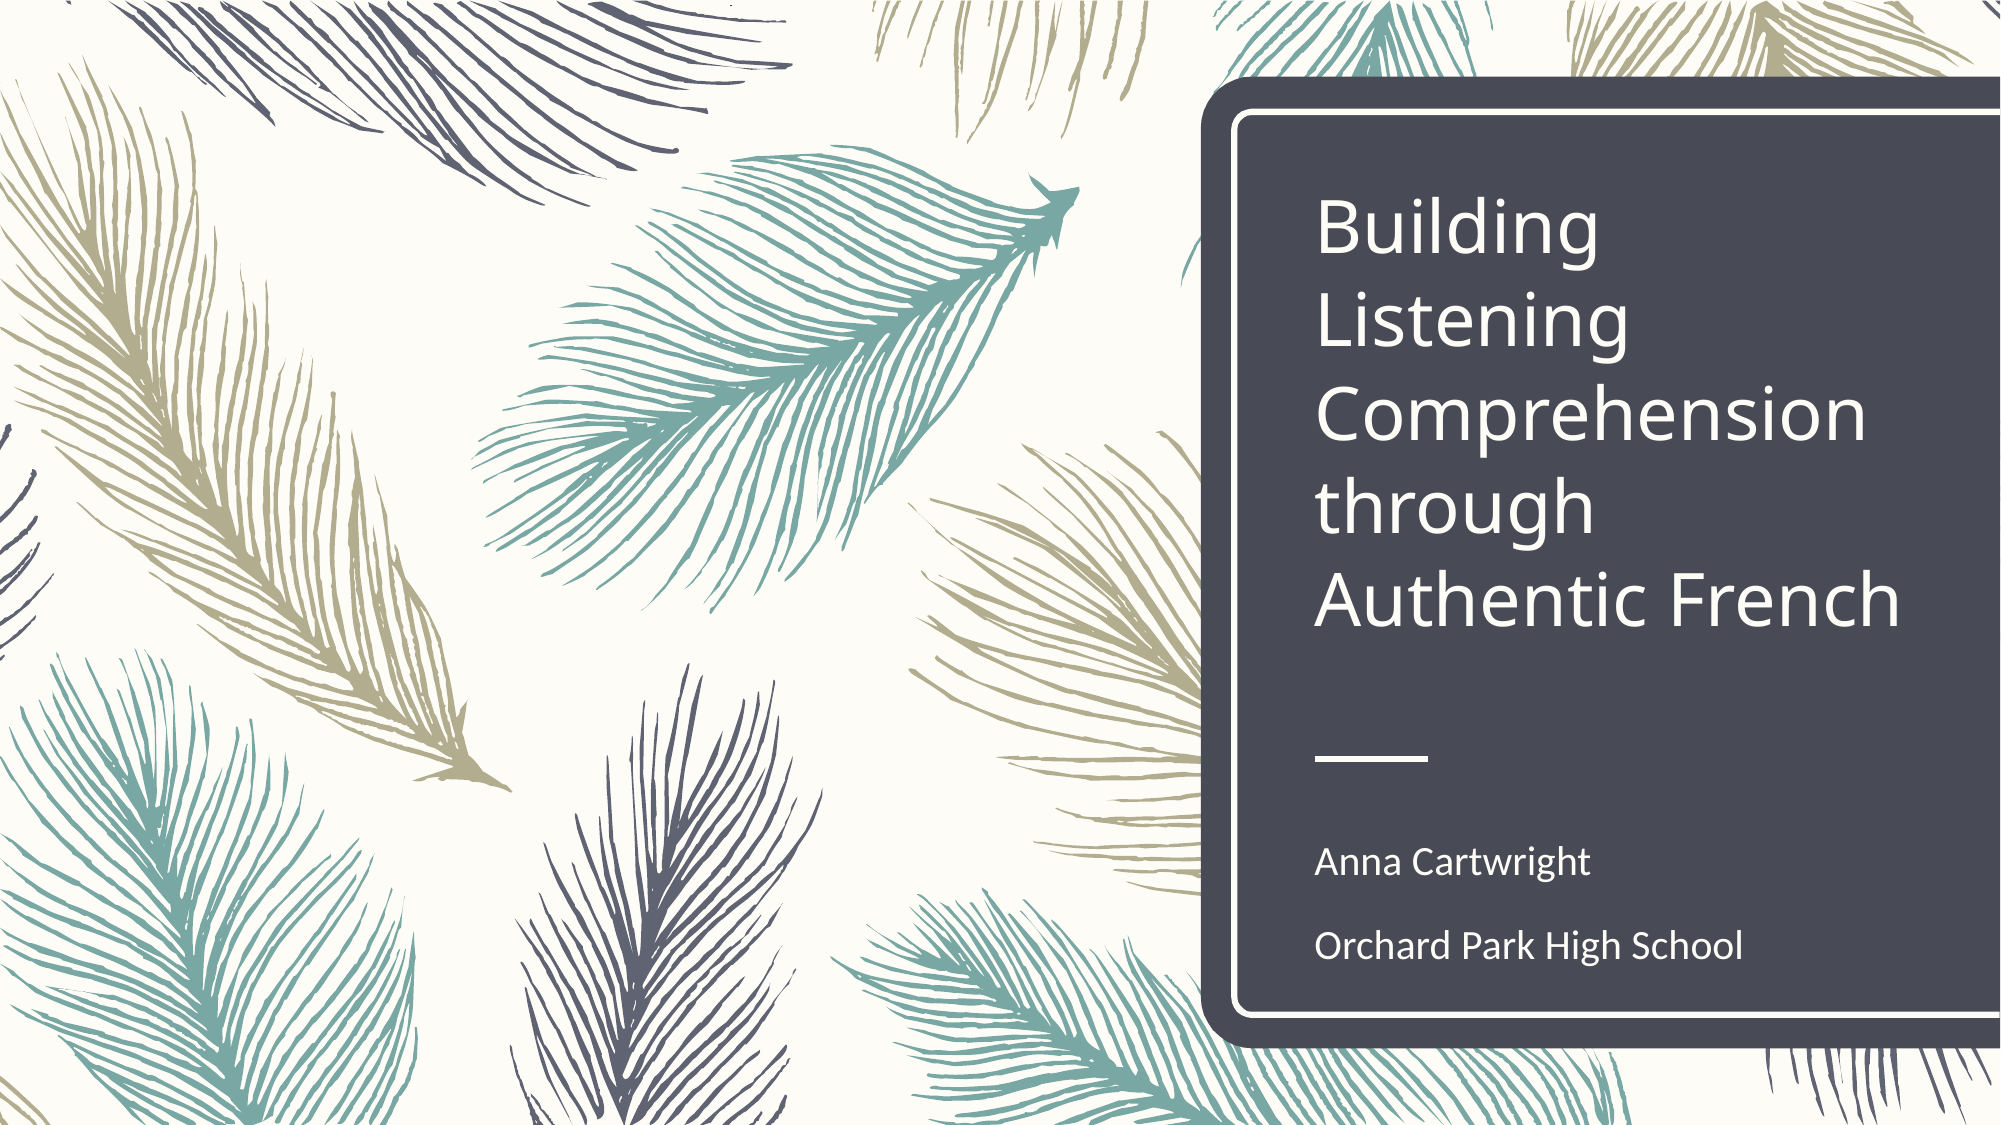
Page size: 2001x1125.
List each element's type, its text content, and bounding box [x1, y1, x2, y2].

title Building Listening Comprehension through Authentic French [1299, 167, 1922, 718]
subtitle Anna Cartwright Orchard Park High School [1299, 811, 1922, 982]
